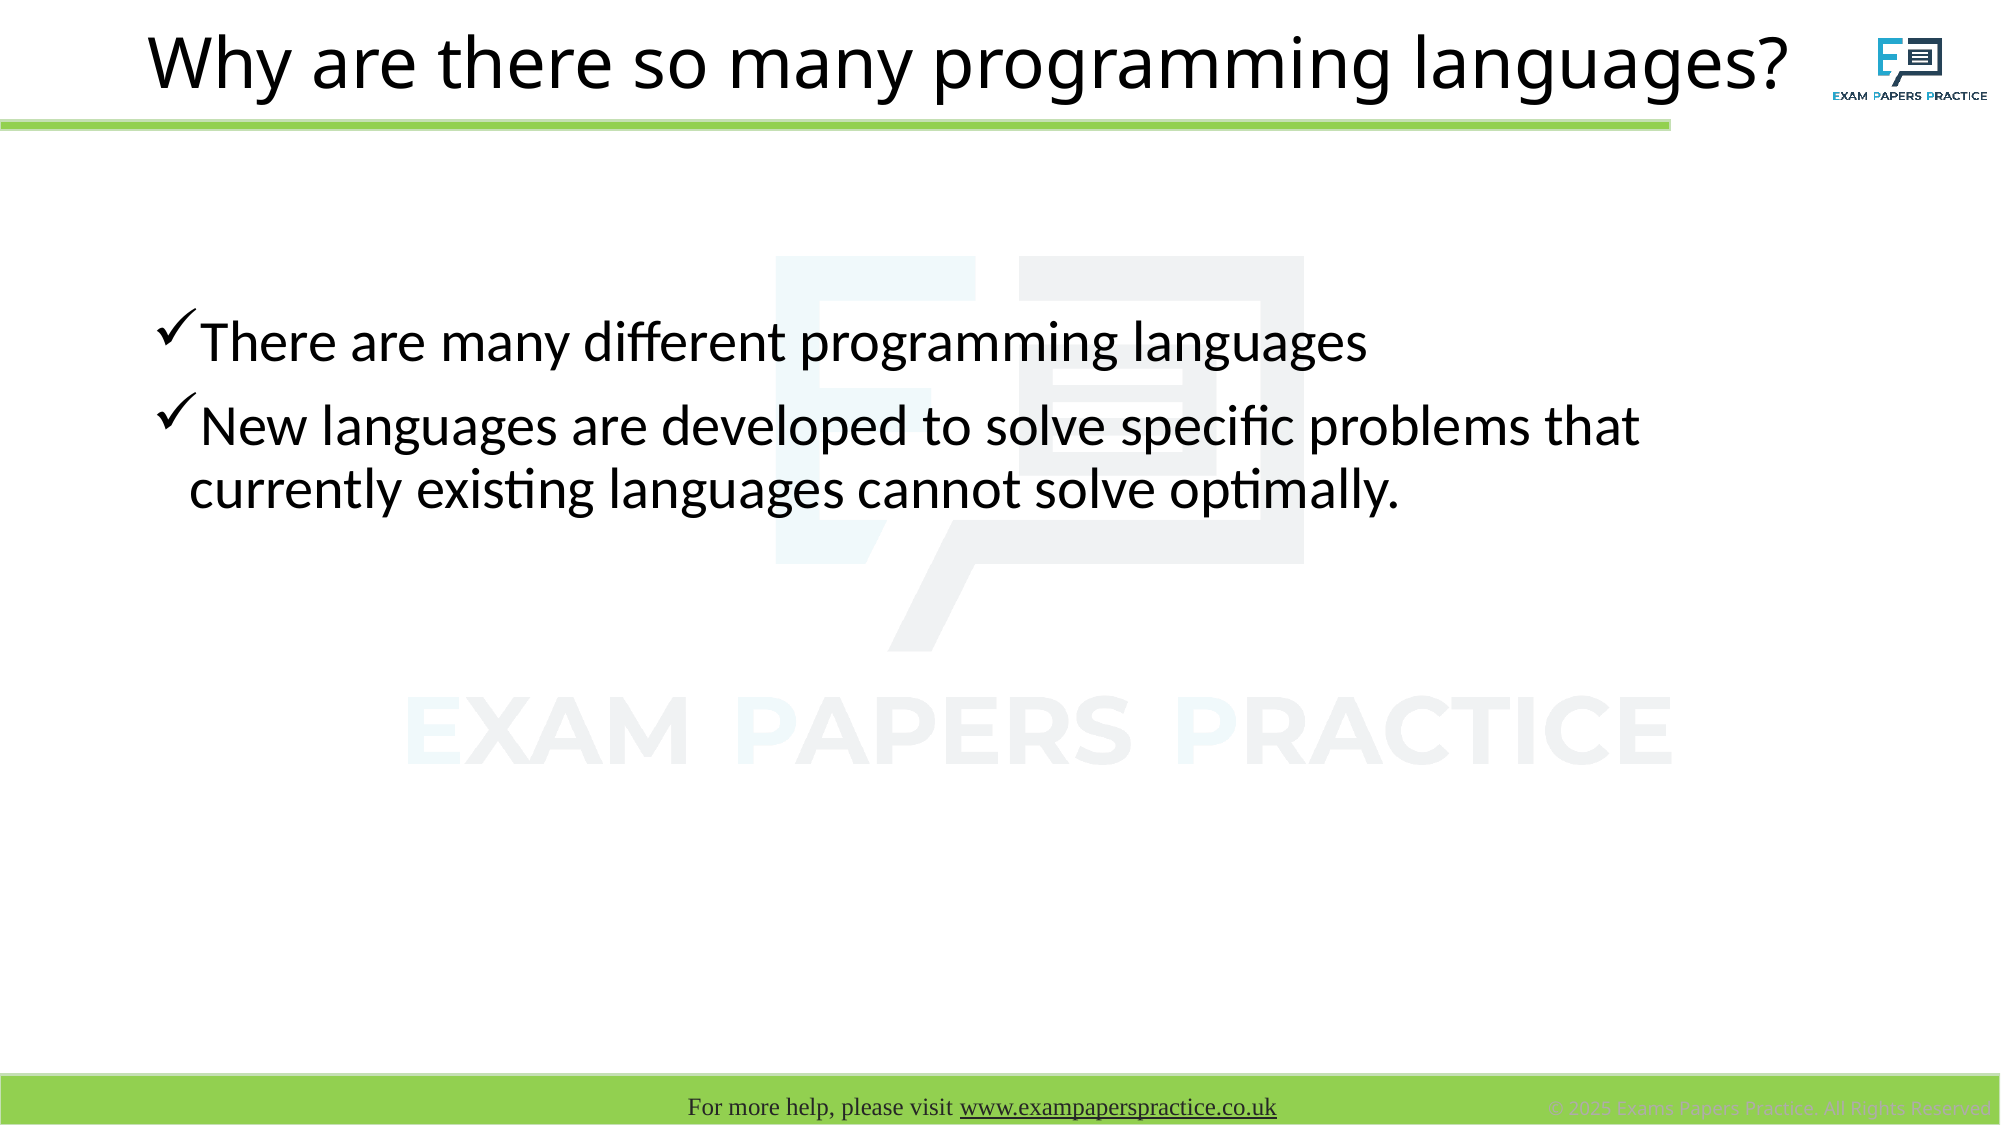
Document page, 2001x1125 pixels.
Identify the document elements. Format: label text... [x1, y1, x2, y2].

title Why are there so many programming languages? [132, 11, 1858, 121]
list There are many different programming languages New languages are developed to solve specific problems that currently existing languages cannot solve optimally. [137, 304, 1863, 1018]
